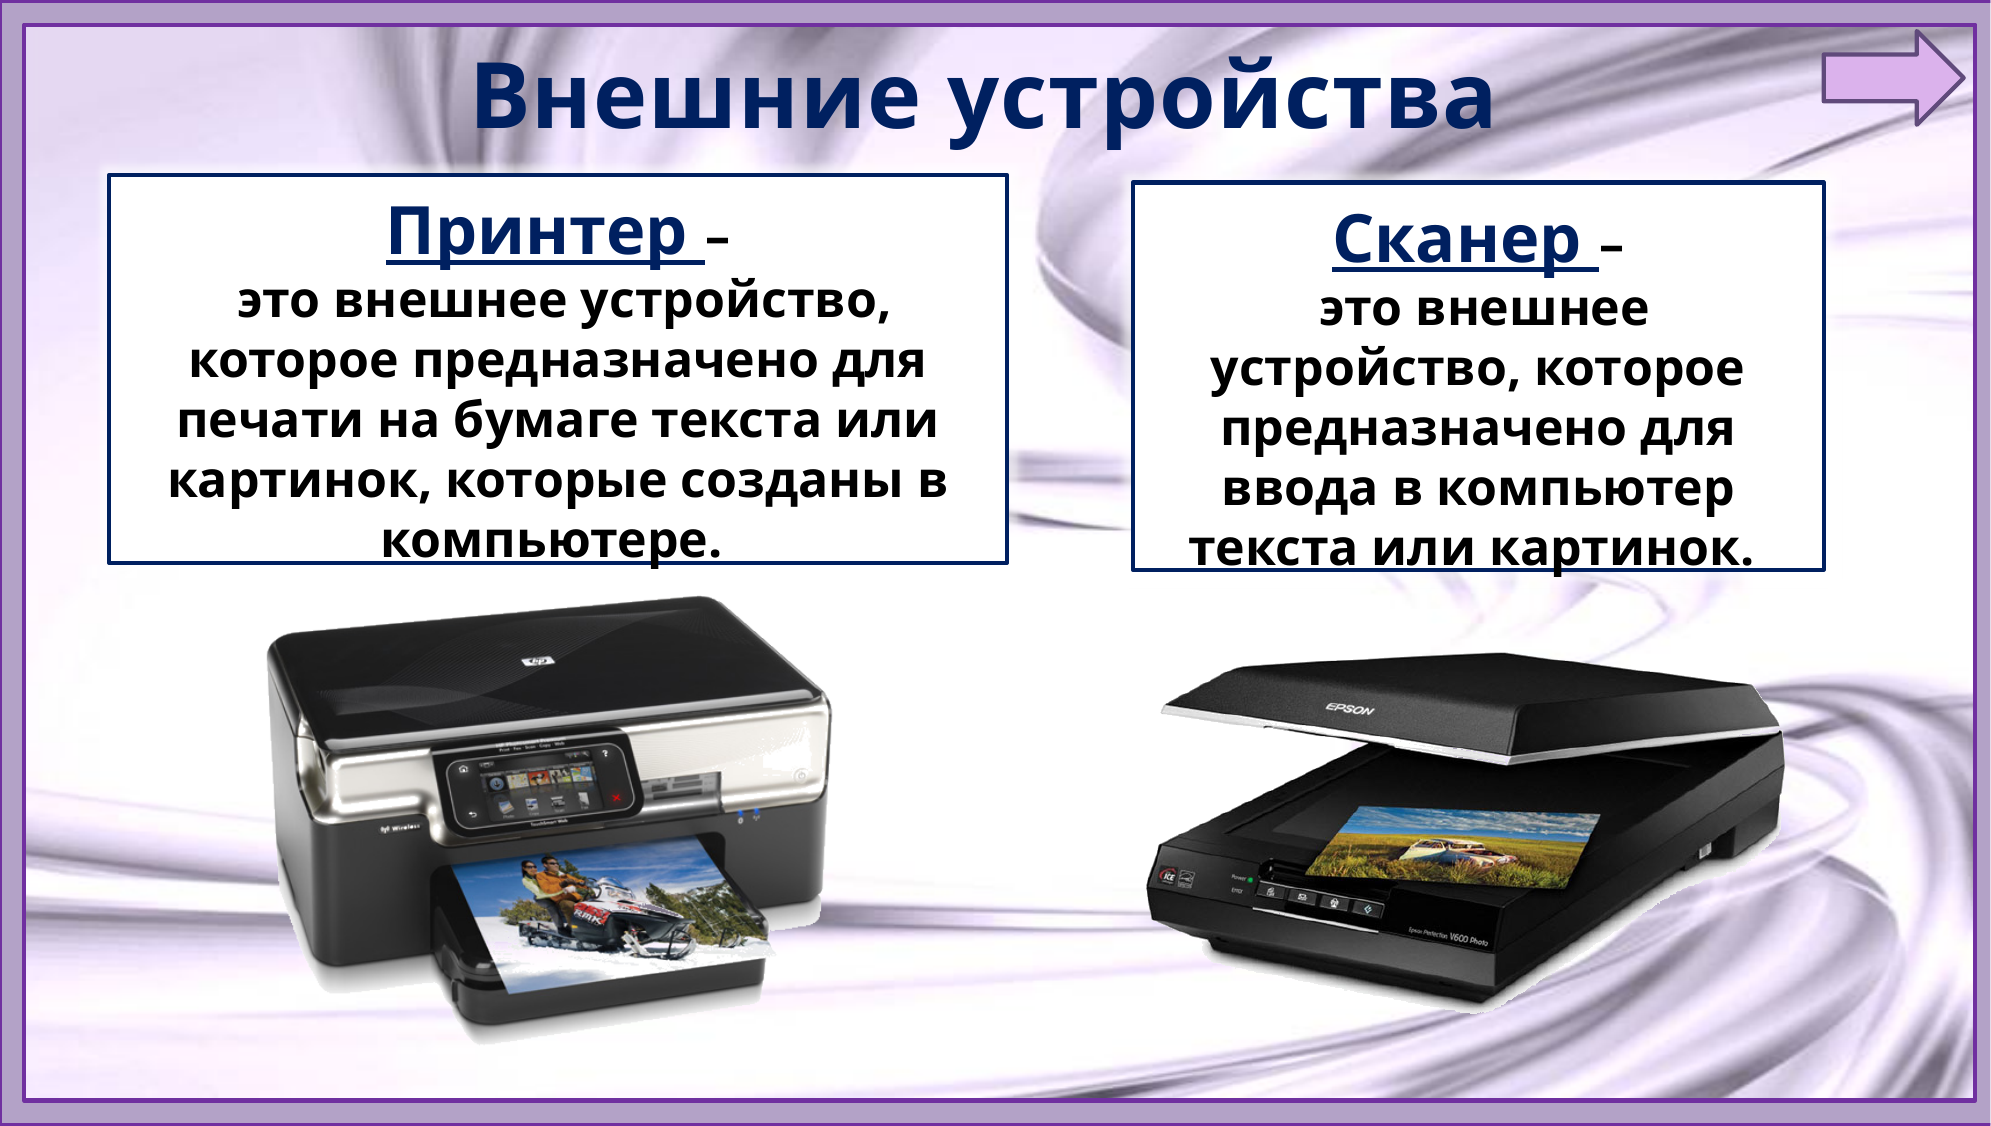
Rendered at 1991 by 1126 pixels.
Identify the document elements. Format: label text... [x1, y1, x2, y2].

picture [26, 27, 1973, 1098]
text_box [108, 174, 1008, 641]
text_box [1132, 182, 1825, 588]
text_box Внешние устройства [218, 29, 1752, 155]
text_box [1821, 29, 1966, 127]
